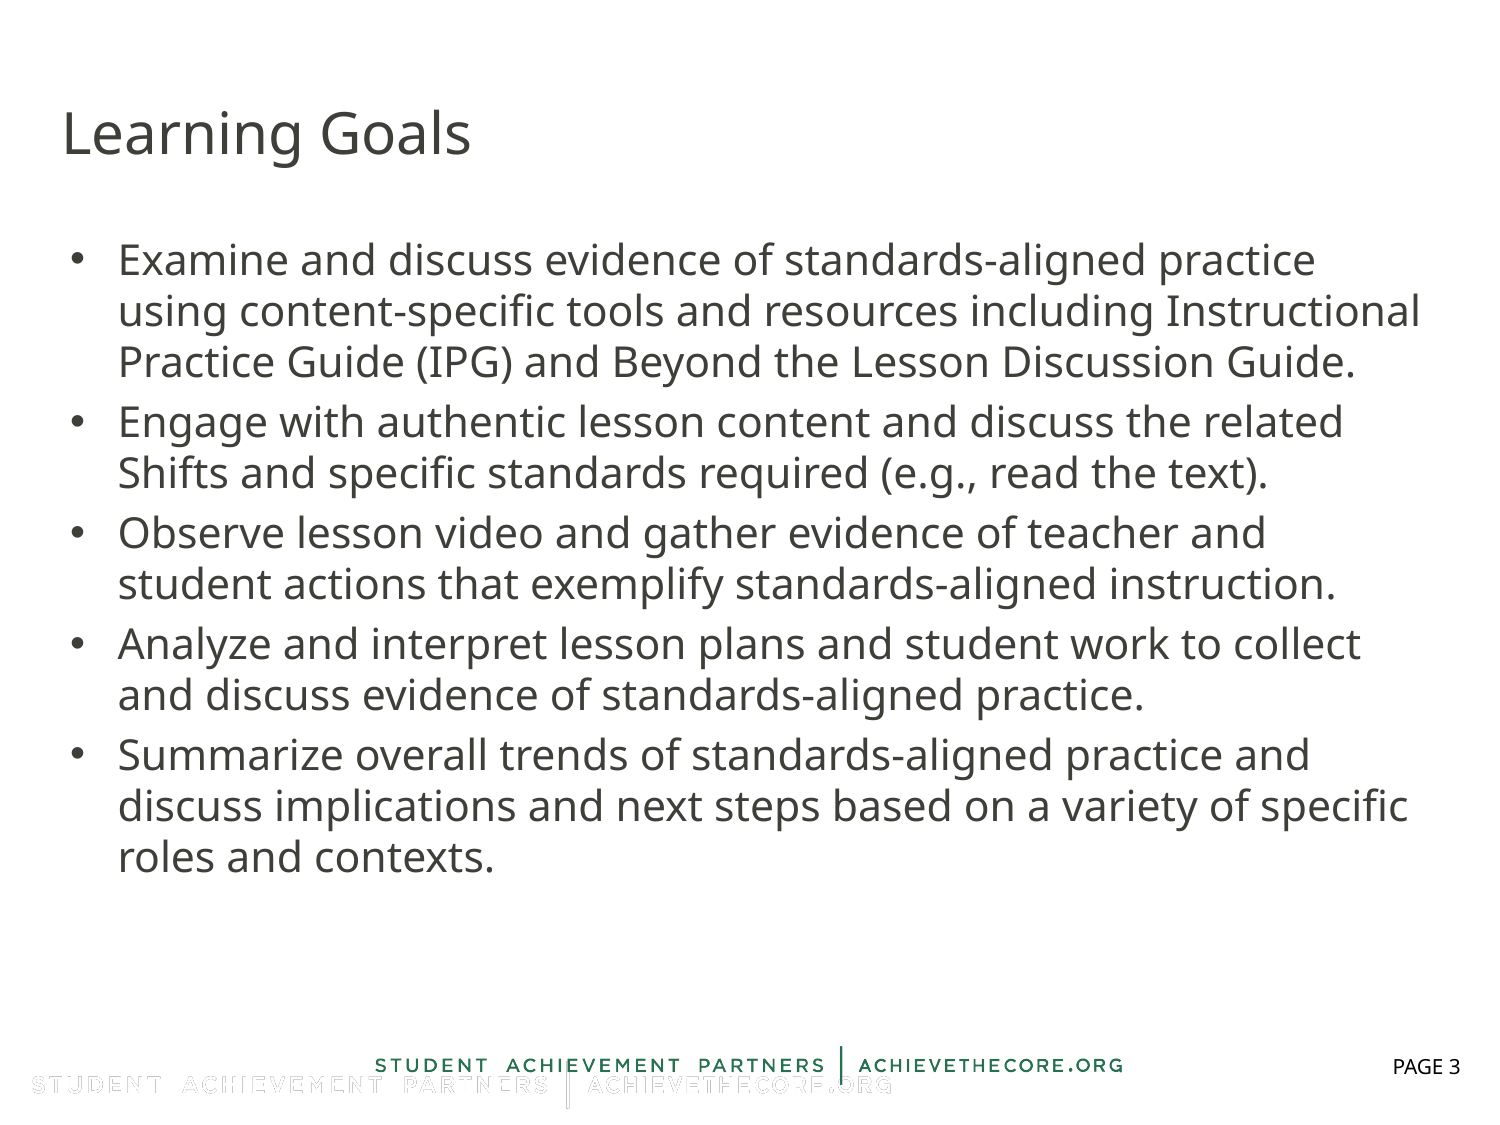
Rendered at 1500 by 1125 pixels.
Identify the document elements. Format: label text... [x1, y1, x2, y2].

picture [12, 1046, 1122, 1112]
list Examine and discuss evidence of standards-aligned practice using content-specific tools and resources including Instructional Practice Guide (IPG) and Beyond the Lesson Discussion Guide. Engage with authentic lesson content and discuss the related Shifts and specific standards required (e.g., read the text). Observe lesson video and gather evidence of teacher and student actions that exemplify standards-aligned instruction. Analyze and interpret lesson plans and student work to collect and discuss evidence of standards-aligned practice. Summarize overall trends of standards-aligned practice and discuss implications and next steps based on a variety of specific roles and contexts. [46, 225, 1443, 979]
title Learning Goals [46, 37, 1397, 225]
